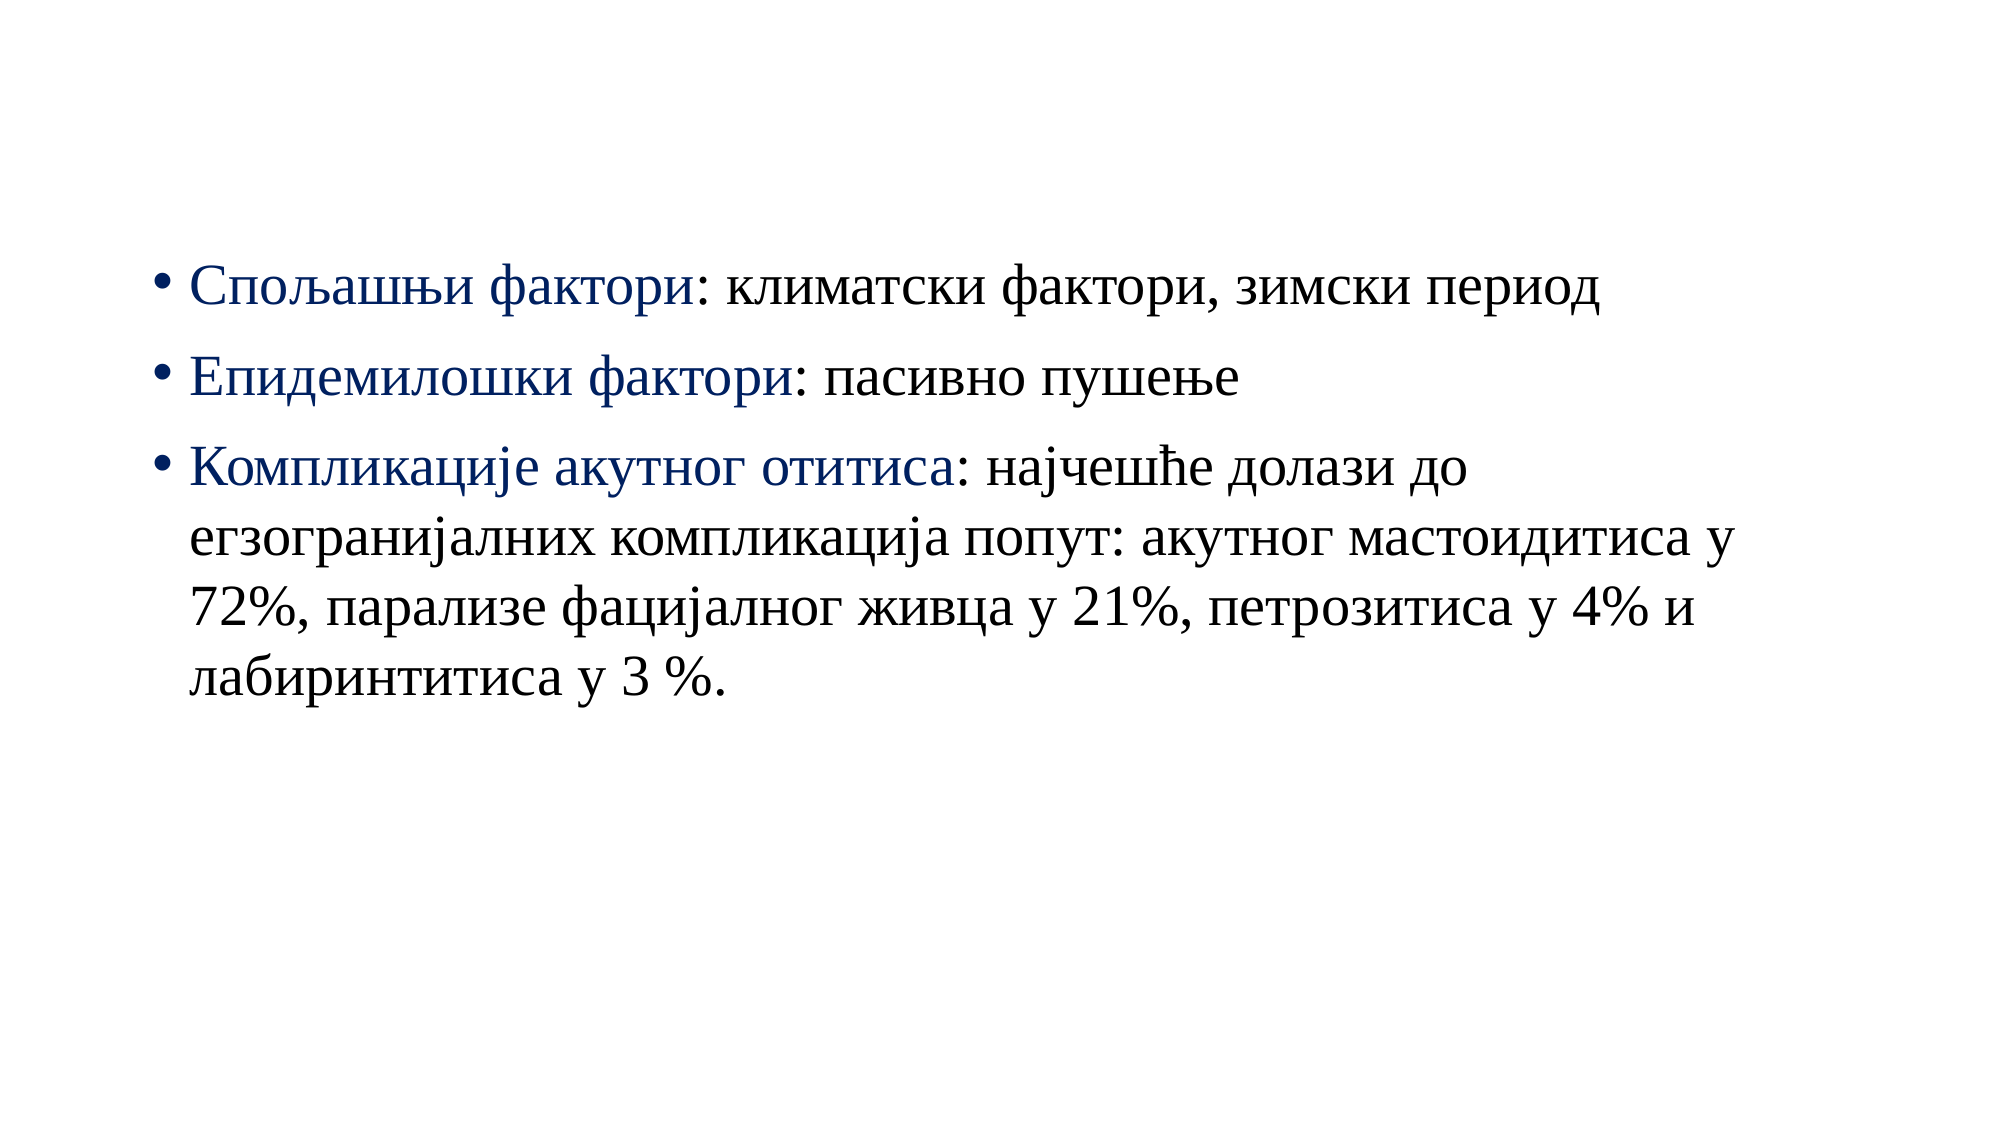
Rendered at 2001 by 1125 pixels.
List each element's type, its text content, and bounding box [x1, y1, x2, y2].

list Спољашњи фактори: климатски фактори, зимски период Епидемилошки фактори: пасивно пушење Компликације акутног отитиса: најчешће долази до егзогранијалних компликација попут: акутног мастоидитиса у 72%, парализе фацијалног живца у 21%, петрозитиса у 4% и лабиринтитиса у 3 %. [137, 238, 1825, 953]
